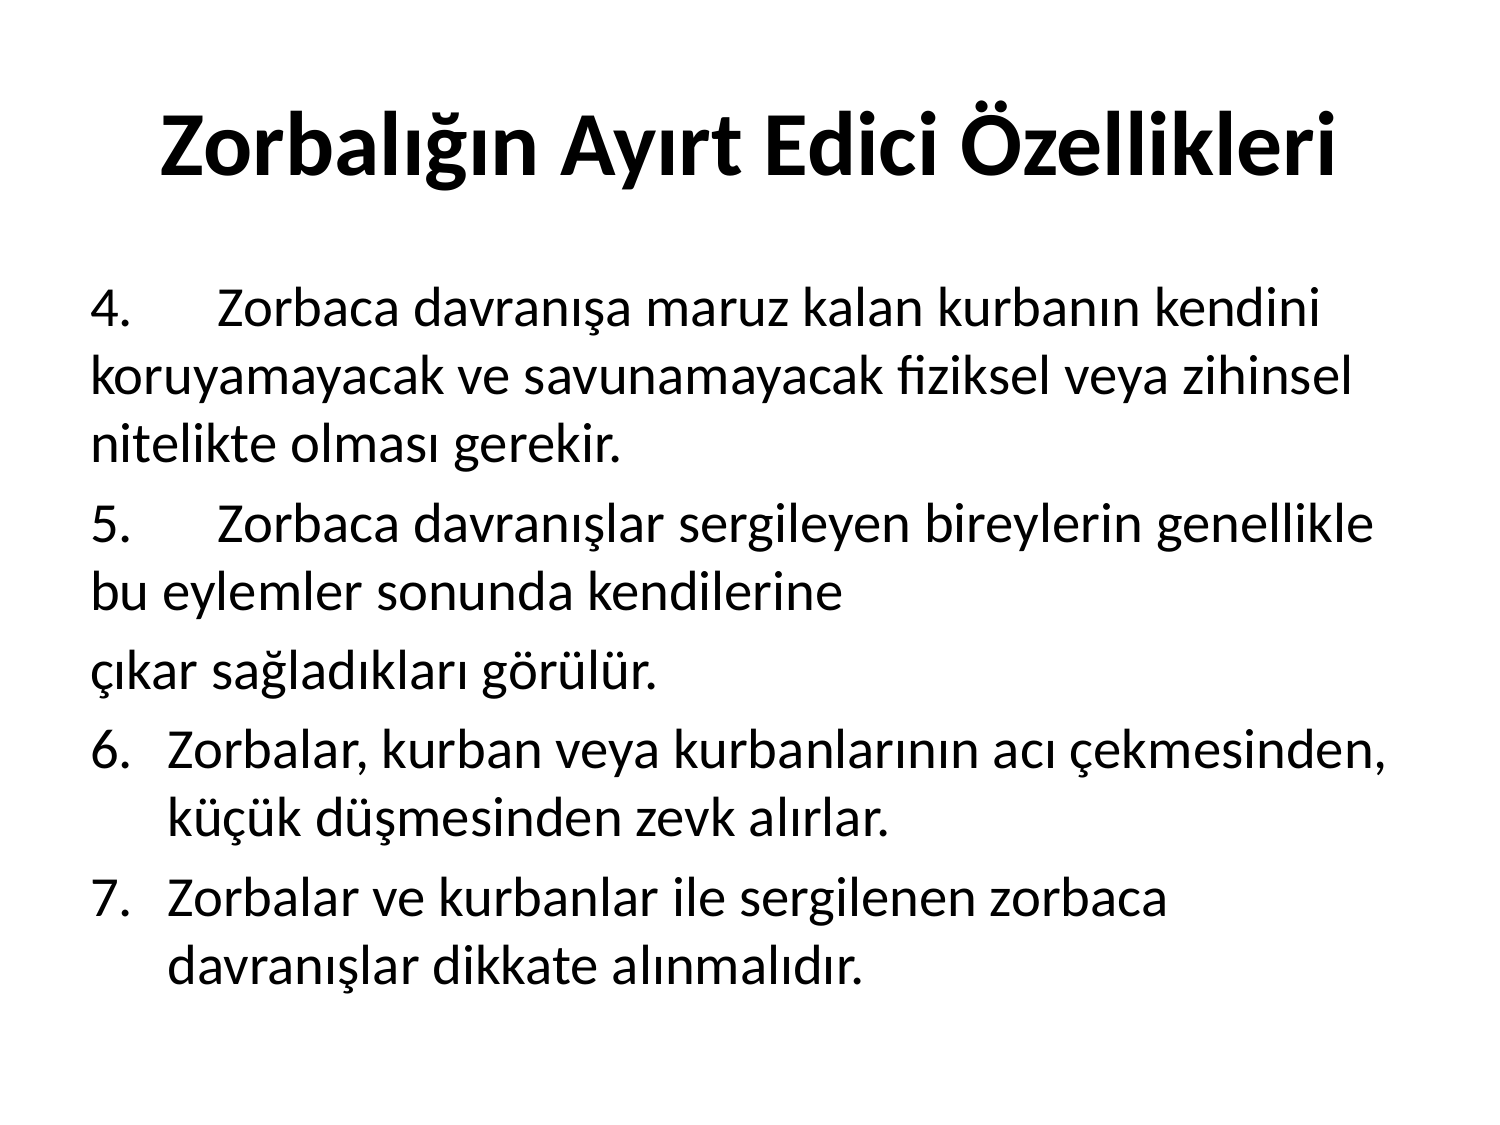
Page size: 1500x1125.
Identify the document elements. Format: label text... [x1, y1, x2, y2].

title Zorbalığın Ayırt Edici Özellikleri [75, 45, 1425, 233]
list 4. Zorbaca davranışa maruz kalan kurbanın kendini koruyamayacak ve savunamayacak fiziksel veya zihinsel nitelikte olması gerekir. 5. Zorbaca davranışlar sergileyen bireylerin genellikle bu eylemler sonunda kendilerine çıkar sağladıkları görülür. Zorbalar, kurban veya kurbanlarının acı çekmesinden, küçük düşmesinden zevk alırlar. Zorbalar ve kurbanlar ile sergilenen zorbaca davranışlar dikkate alınmalıdır. [75, 262, 1425, 1005]
